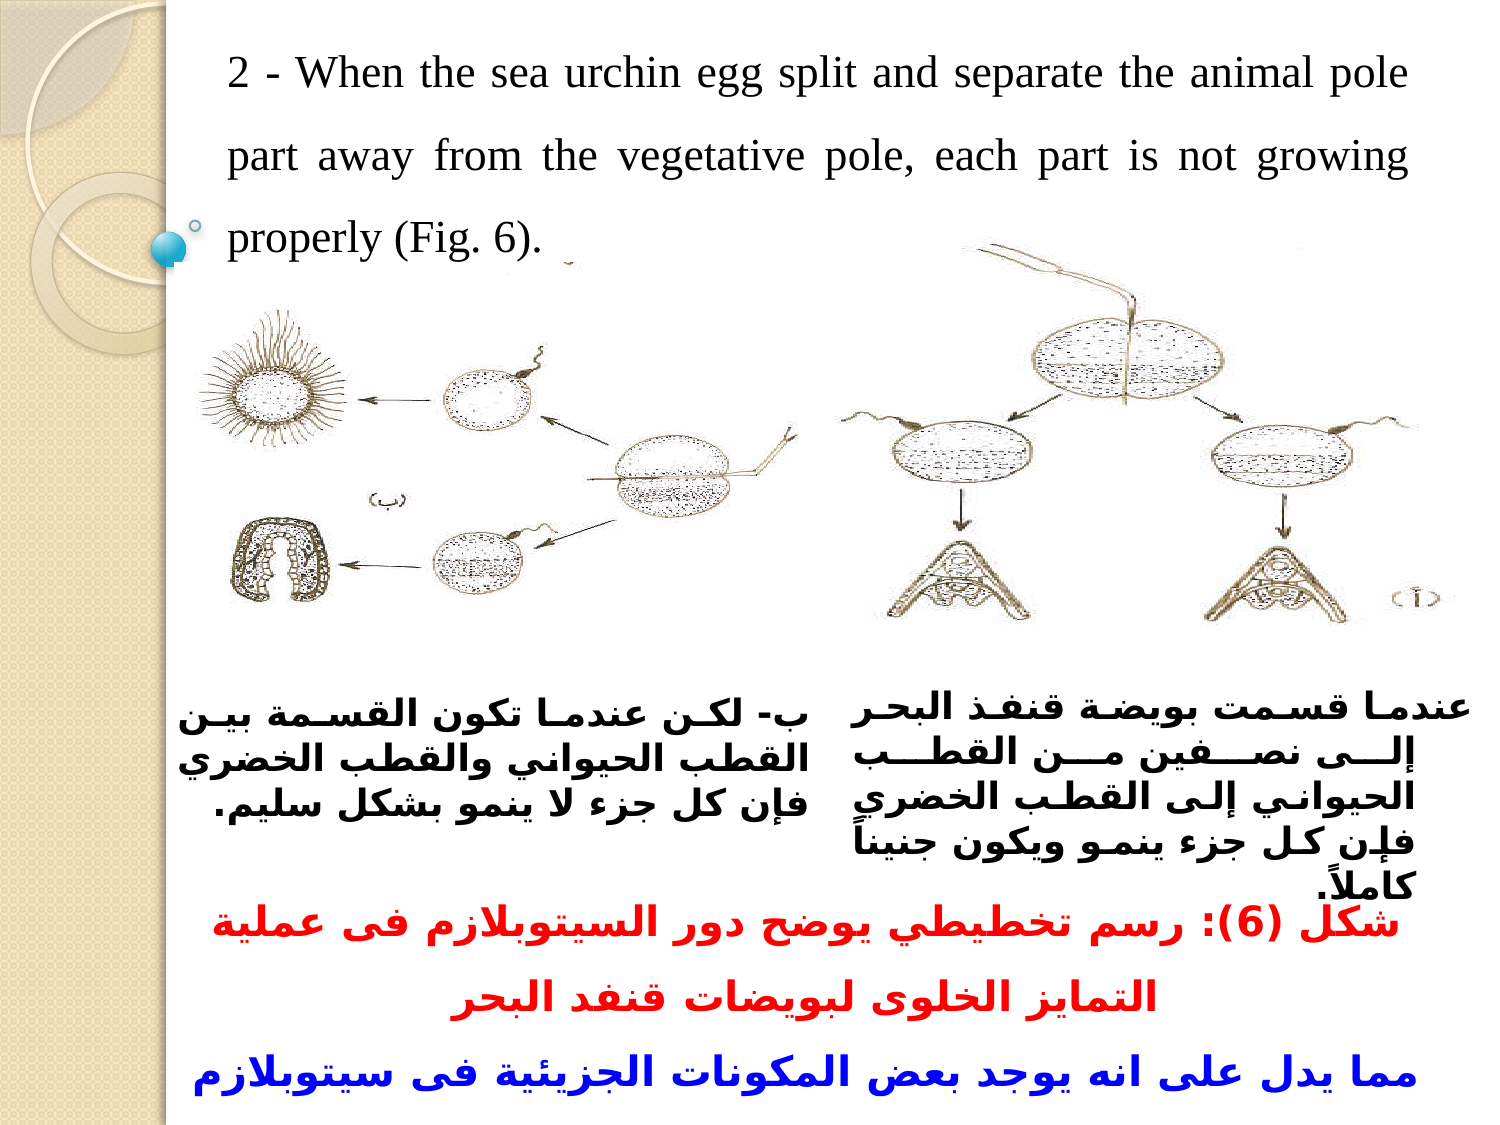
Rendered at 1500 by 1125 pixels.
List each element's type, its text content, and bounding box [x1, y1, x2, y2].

text_box عندما قسمت بويضة قنفذ البحر إلى نصفين من القطب الحيواني إلى القطب الخضري فإن كل جزء ينمو ويكون جنيناً كاملاً. [837, 674, 1488, 862]
picture [174, 237, 1463, 693]
text_box شكل (6): رسم تخطيطي يوضح دور السيتوبلازم فى عملية التمايز الخلوى لبويضات قنفد البحر مما يدل على انه يوجد بعض المكونات الجزيئية فى سيتوبلازم القطب الخضرى ضرورية لنمو القطب الحيوانى [124, 862, 1488, 1125]
text_box ب- لكن عندما تكون القسمة بين القطب الحيواني والقطب الخضري فإن كل جزء لا ينمو بشكل سليم. [162, 681, 825, 832]
text_box 2 - When the sea urchin egg split and separate the animal pole part away from the vegetative pole, each part is not growing properly (Fig. 6). [212, 7, 1425, 259]
